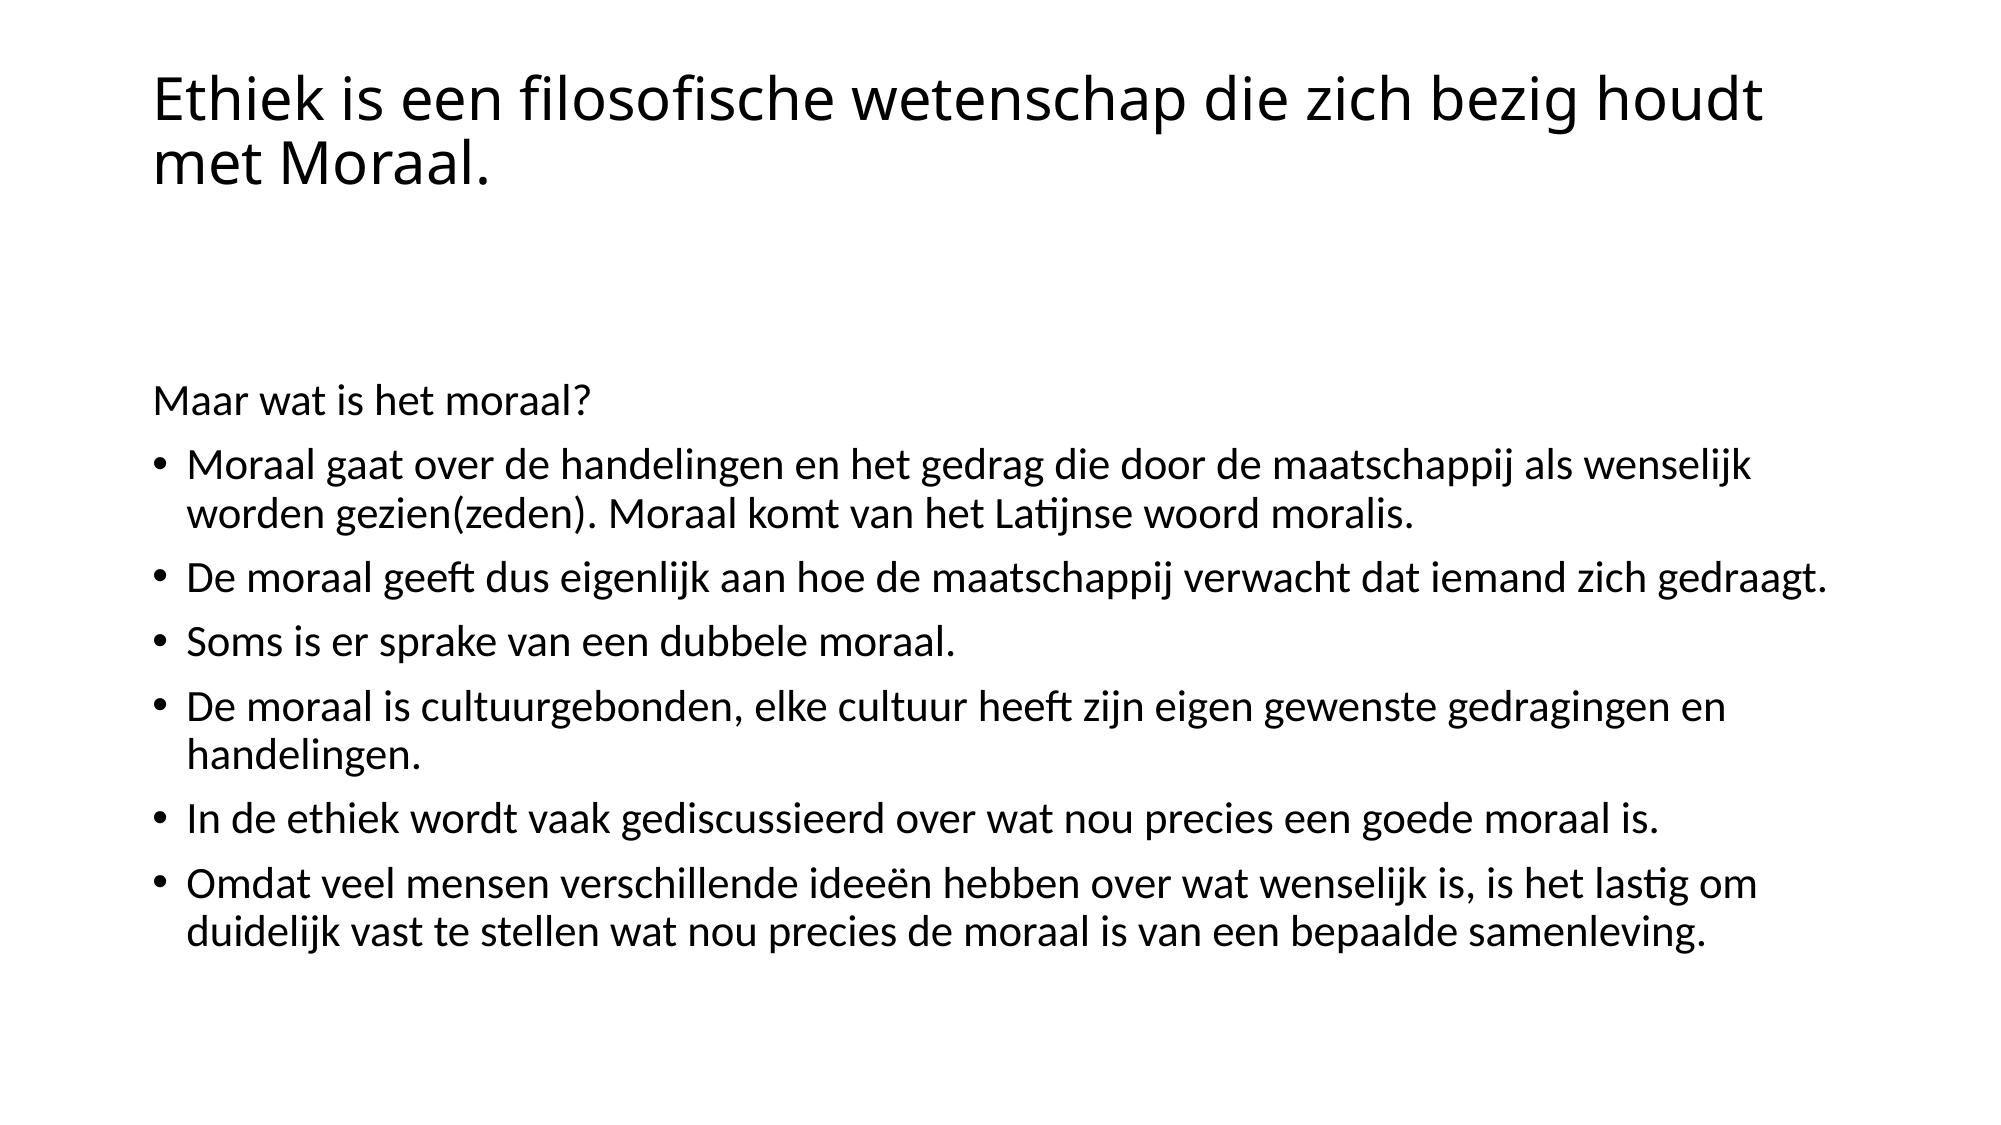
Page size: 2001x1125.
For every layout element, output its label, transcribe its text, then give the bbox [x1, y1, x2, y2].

list Maar wat is het moraal? Moraal gaat over de handelingen en het gedrag die door de maatschappij als wenselijk worden gezien(zeden). Moraal komt van het Latijnse woord moralis. De moraal geeft dus eigenlijk aan hoe de maatschappij verwacht dat iemand zich gedraagt. Soms is er sprake van een dubbele moraal. De moraal is cultuurgebonden, elke cultuur heeft zijn eigen gewenste gedragingen en handelingen. In de ethiek wordt vaak gediscussieerd over wat nou precies een goede moraal is. Omdat veel mensen verschillende ideeën hebben over wat wenselijk is, is het lastig om duidelijk vast te stellen wat nou precies de moraal is van een bepaalde samenleving. [137, 299, 1863, 1014]
title Ethiek is een filosofische wetenschap die zich bezig houdt met Moraal. [137, 59, 1863, 278]
